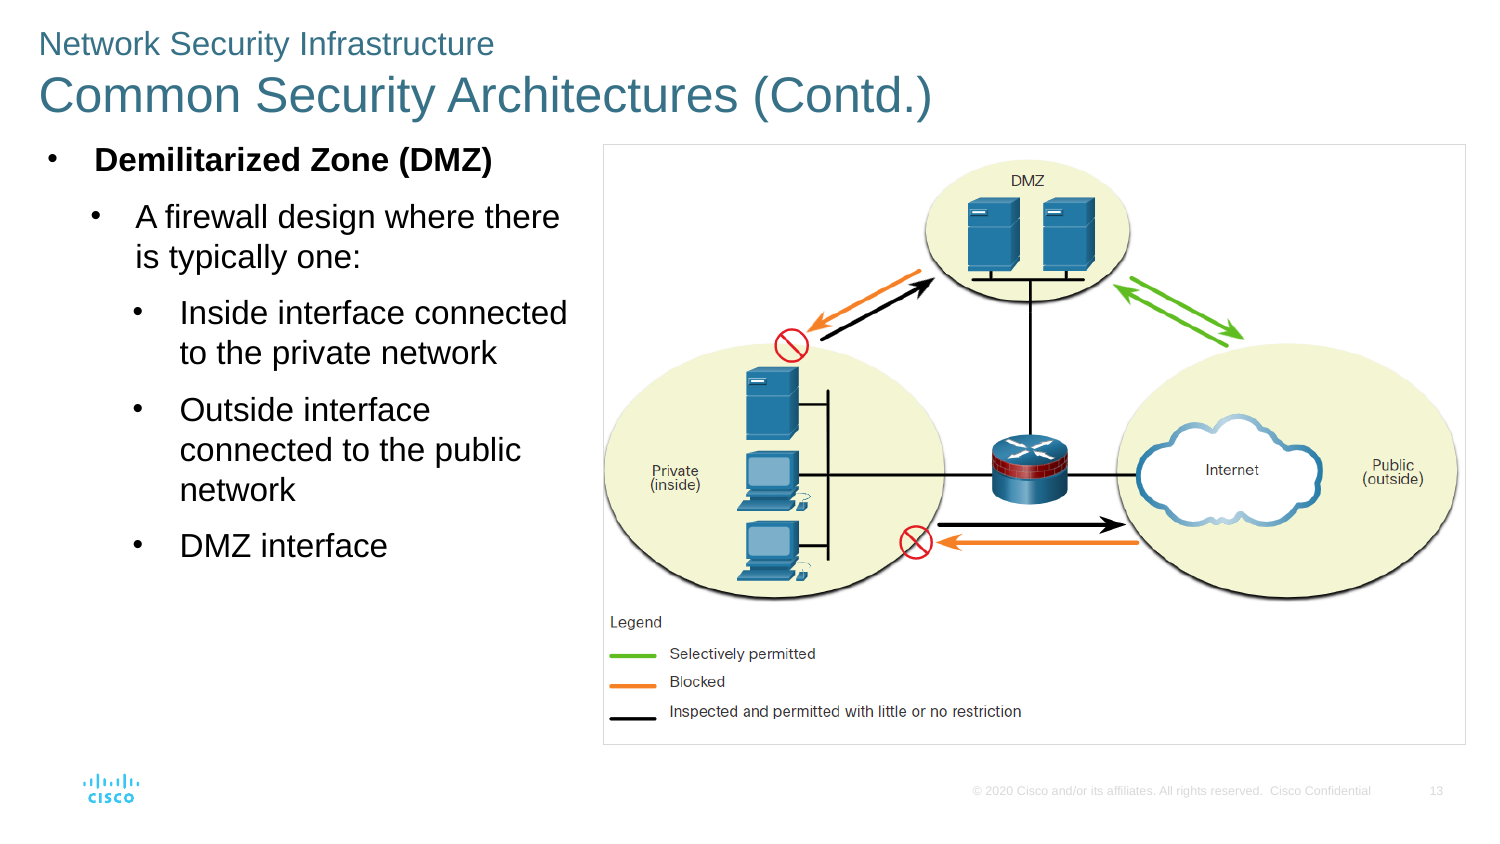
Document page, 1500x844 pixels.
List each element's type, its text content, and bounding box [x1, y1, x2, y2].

picture [602, 143, 1466, 745]
text_box Network Security Infrastructure Common Security Architectures (Contd.) [23, 10, 1500, 135]
list Demilitarized Zone (DMZ) A firewall design where there is typically one: Inside interface connected to the private network Outside interface connected to the public network DMZ interface [2, 131, 604, 522]
